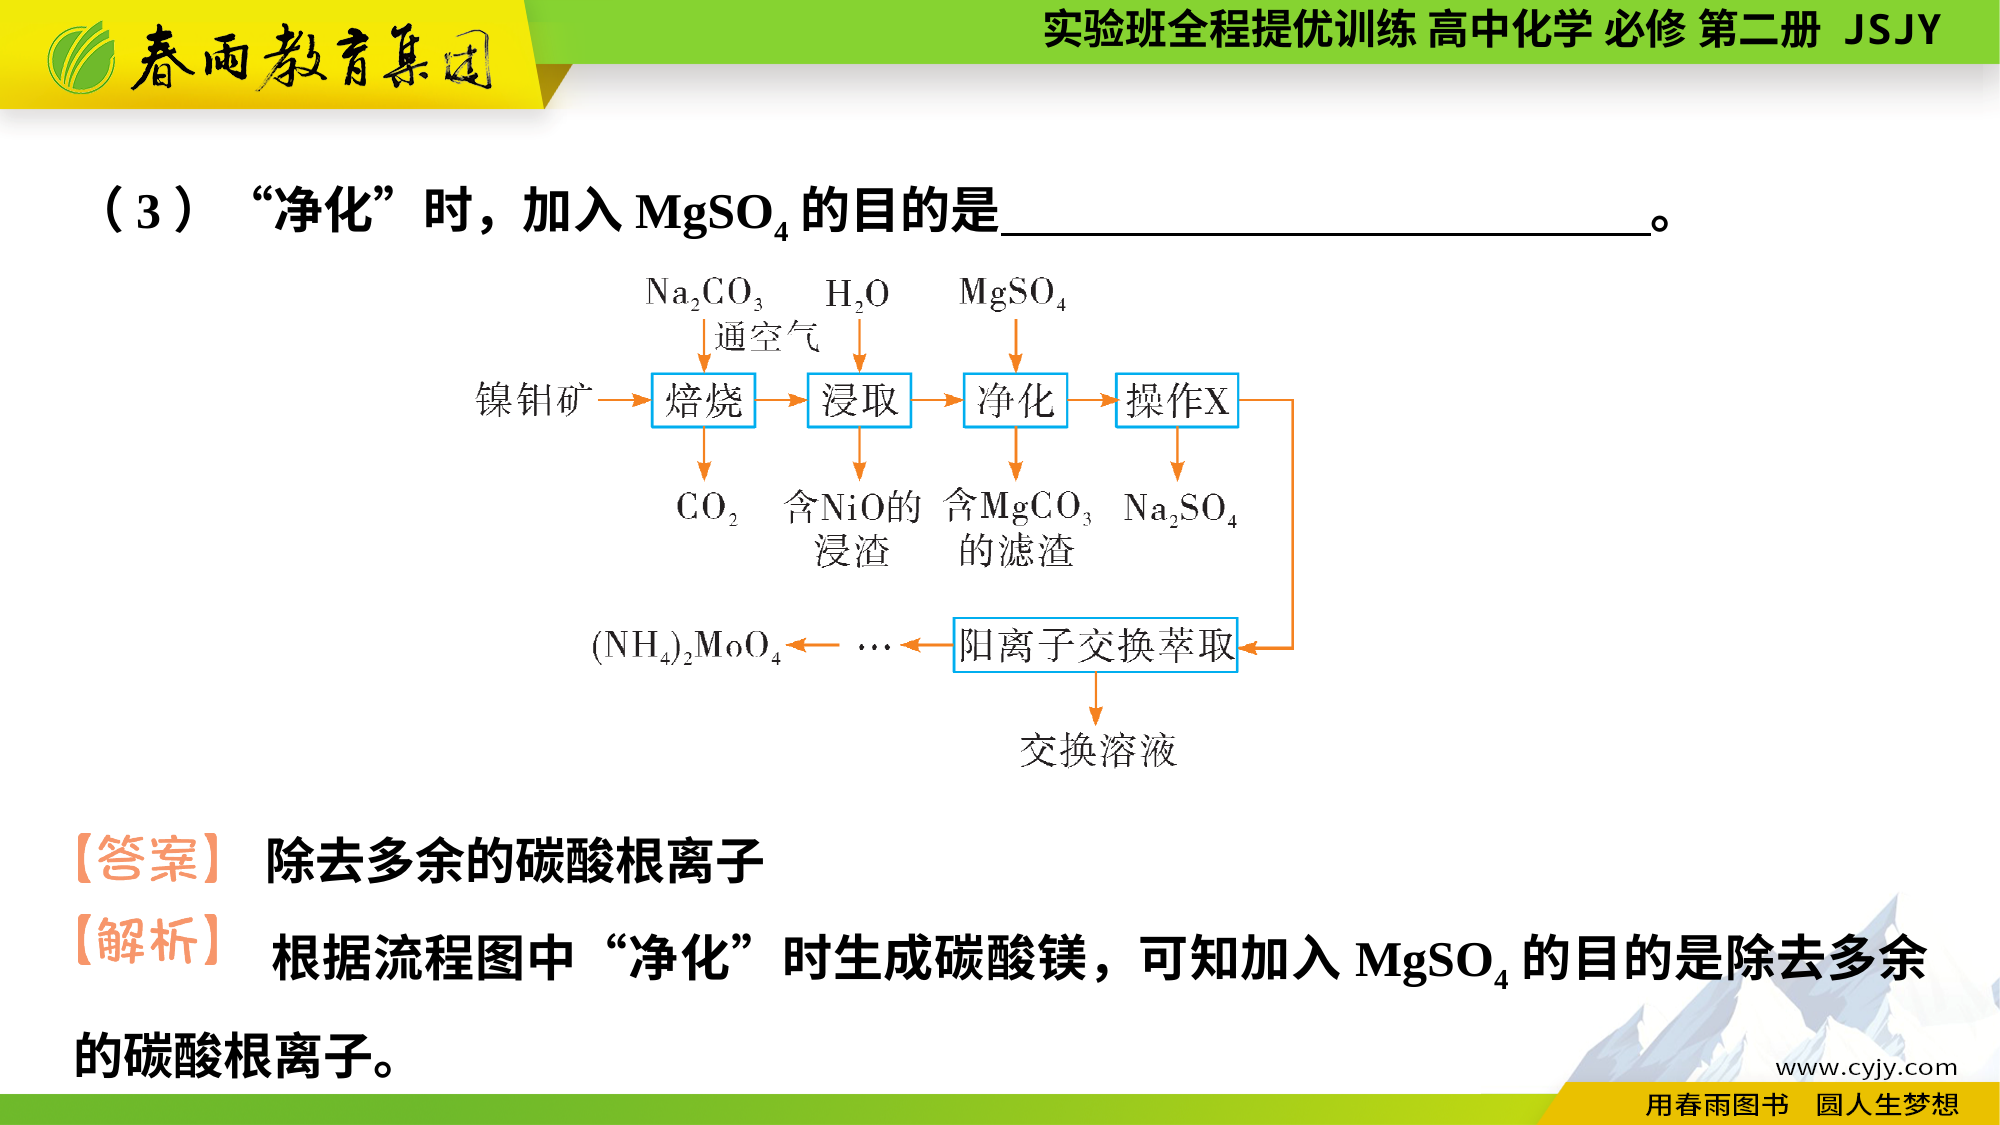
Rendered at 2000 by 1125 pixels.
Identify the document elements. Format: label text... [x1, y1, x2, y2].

list （3）“净化”时，加入MgSO4的目的是 。 [59, 137, 1944, 232]
text_box 根据流程图中“净化”时生成碳酸镁，可知加入MgSO4的目的是除去多余的碳酸根离子。 [59, 885, 1944, 1093]
picture [0, 0, 2000, 1125]
text_box 除去多余的碳酸根离子 [251, 822, 831, 885]
